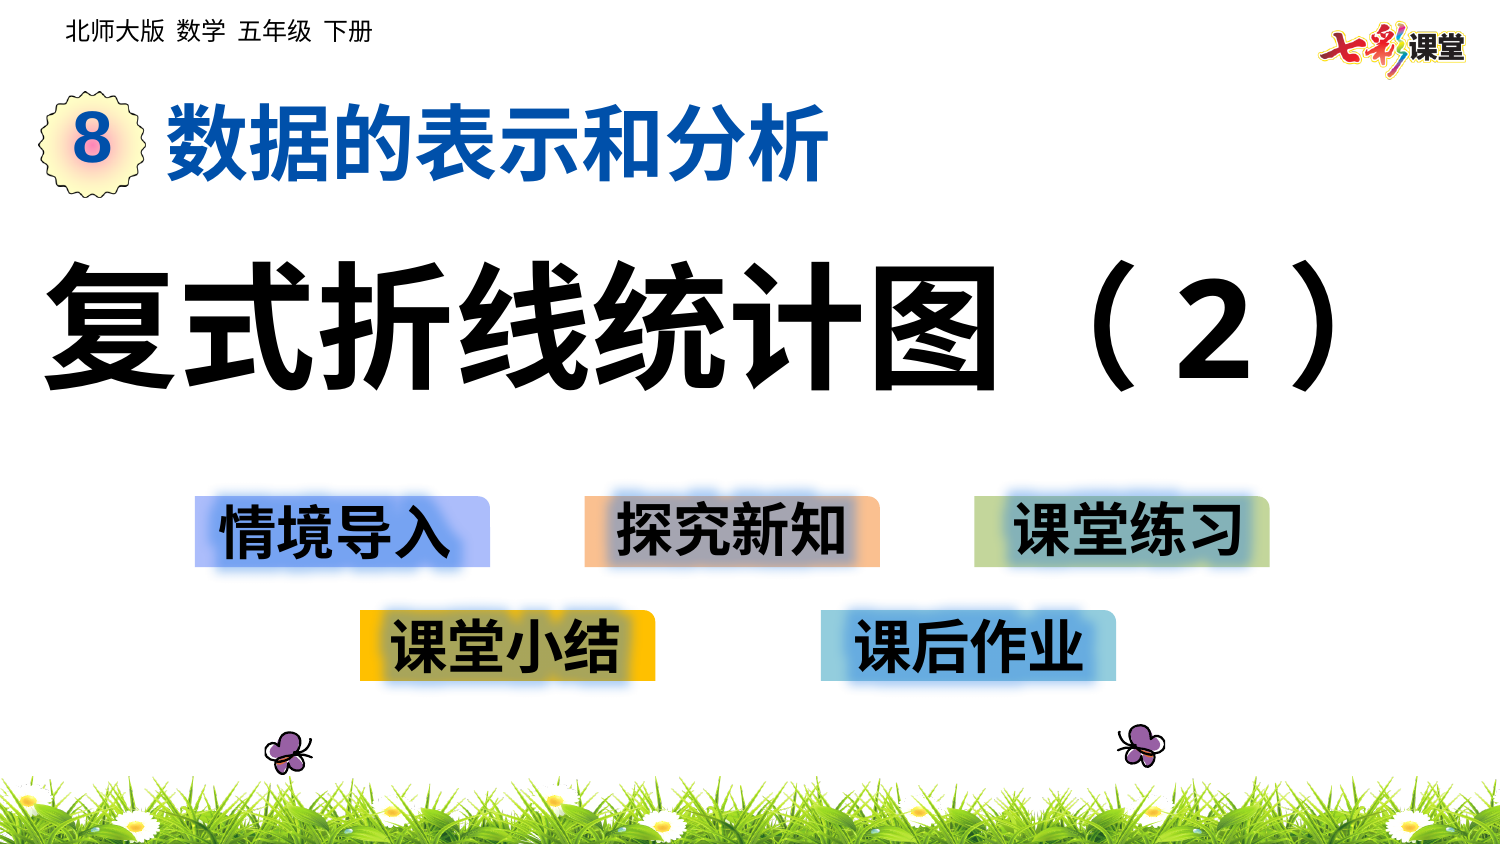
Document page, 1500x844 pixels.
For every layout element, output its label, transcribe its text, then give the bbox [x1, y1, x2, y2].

picture [1111, 723, 1166, 772]
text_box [37, 81, 146, 198]
picture [0, 730, 1500, 844]
picture [1316, 20, 1468, 80]
text_box 情境导入 [199, 484, 472, 579]
text_box 课后作业 [833, 598, 1106, 693]
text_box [0, 0, 573, 70]
text_box 课堂练习 [993, 481, 1266, 575]
text_box 复式折线统计图（2） [30, 235, 1436, 412]
text_box 课堂小结 [370, 598, 642, 693]
text_box 数据的表示和分析 [154, 85, 843, 197]
text_box 探究新知 [596, 481, 868, 575]
